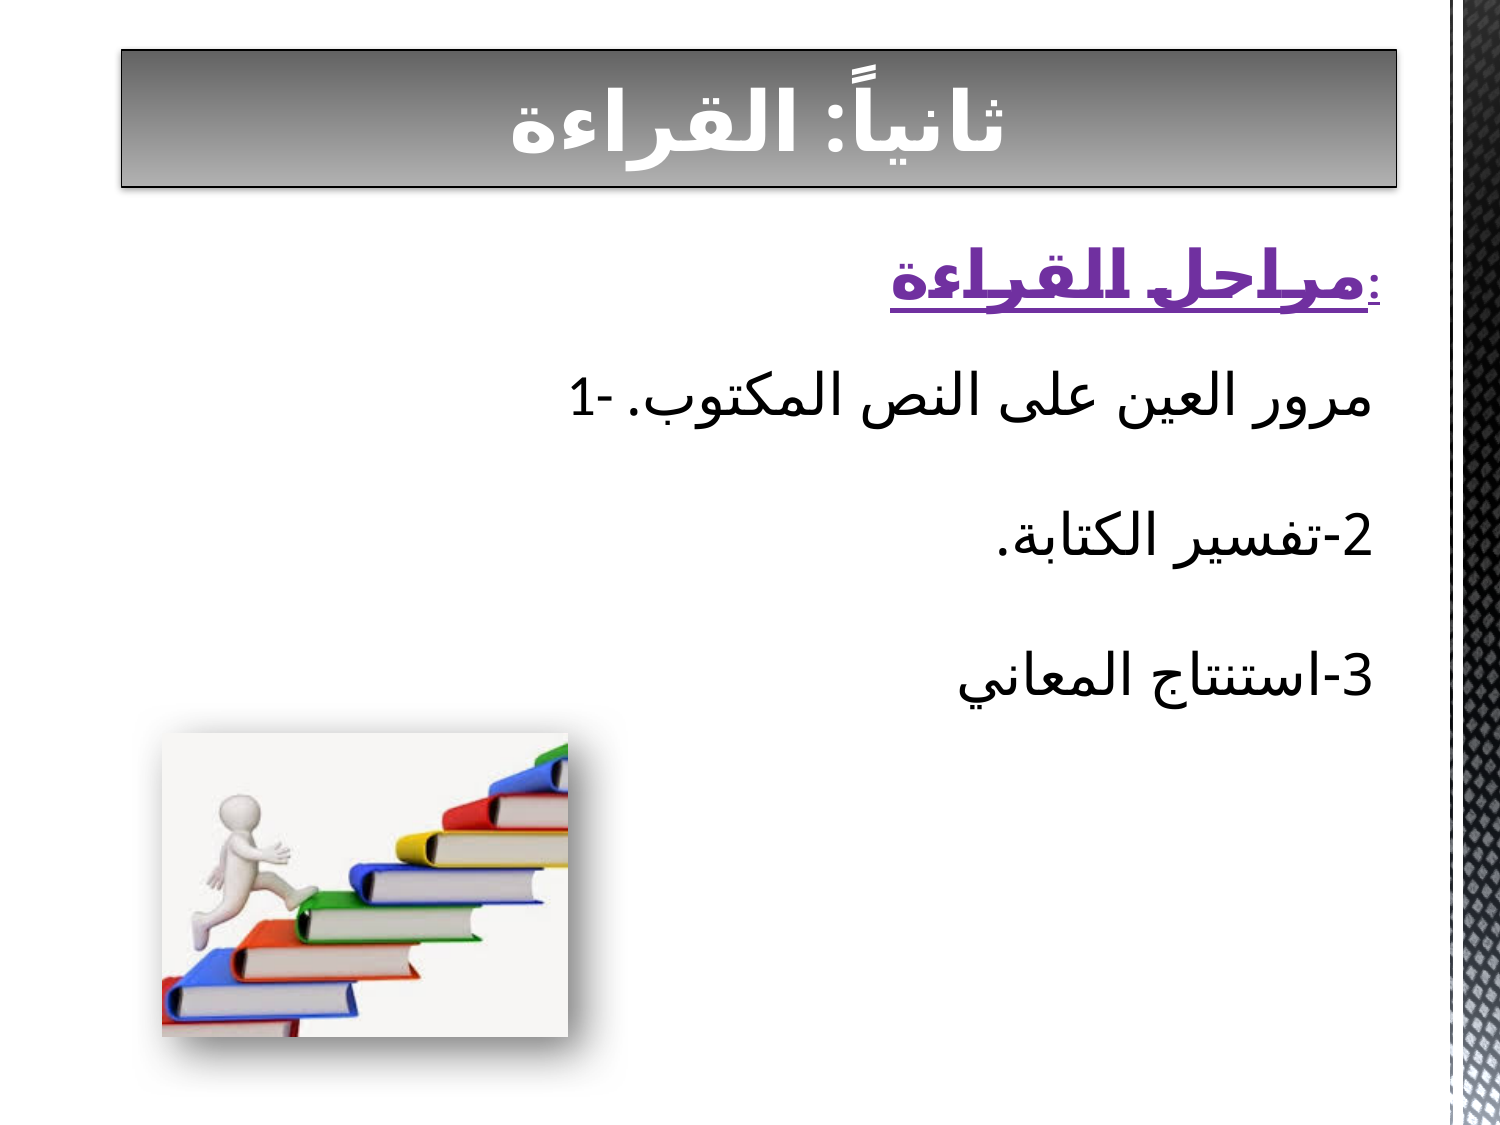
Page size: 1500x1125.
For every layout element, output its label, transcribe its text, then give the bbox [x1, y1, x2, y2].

text_box مراحل القراءة: [774, 224, 1395, 320]
text_box 1- مرور العين على النص المكتوب. 2-تفسير الكتابة. 3-استنتاج المعاني [462, 350, 1390, 855]
picture [162, 733, 568, 1037]
title ثانياً: القراءة [121, 49, 1397, 188]
picture [1447, 0, 1500, 1125]
